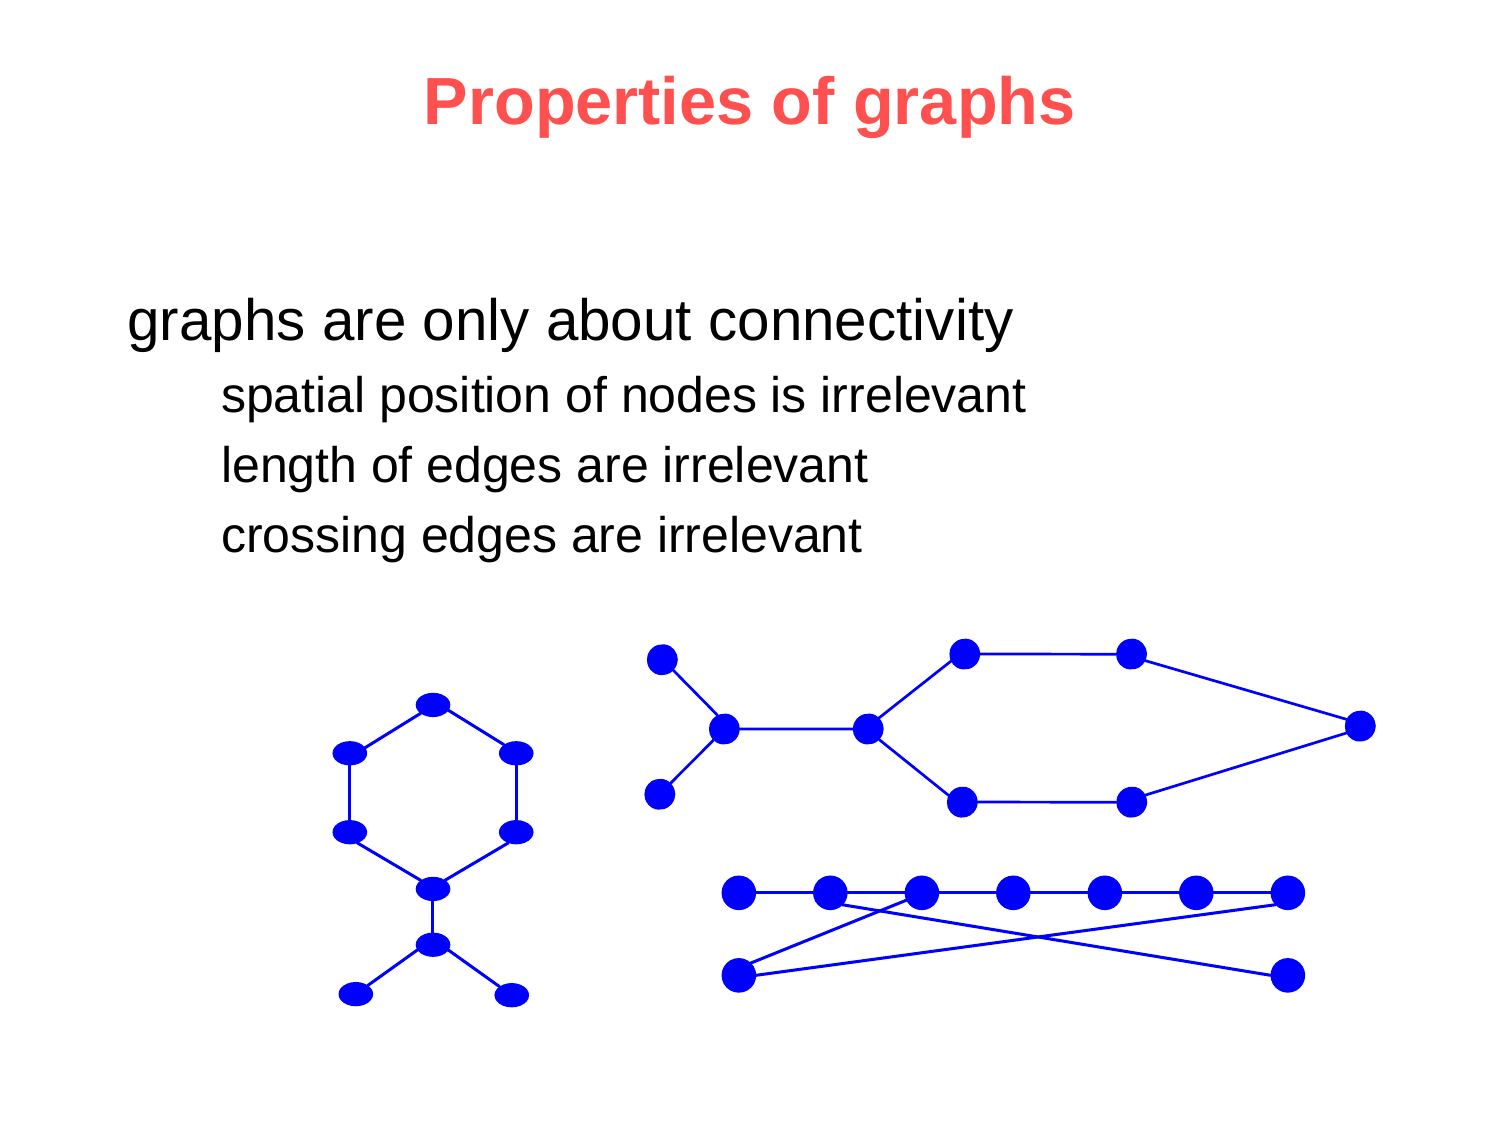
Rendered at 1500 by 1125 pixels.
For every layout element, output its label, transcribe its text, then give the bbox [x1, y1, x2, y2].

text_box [637, 631, 1383, 825]
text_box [324, 687, 542, 1013]
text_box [713, 867, 1313, 1001]
list graphs are only about connectivity spatial position of nodes is irrelevant length of edges are irrelevant crossing edges are irrelevant [112, 274, 1388, 1038]
title Properties of graphs [112, 49, 1388, 238]
